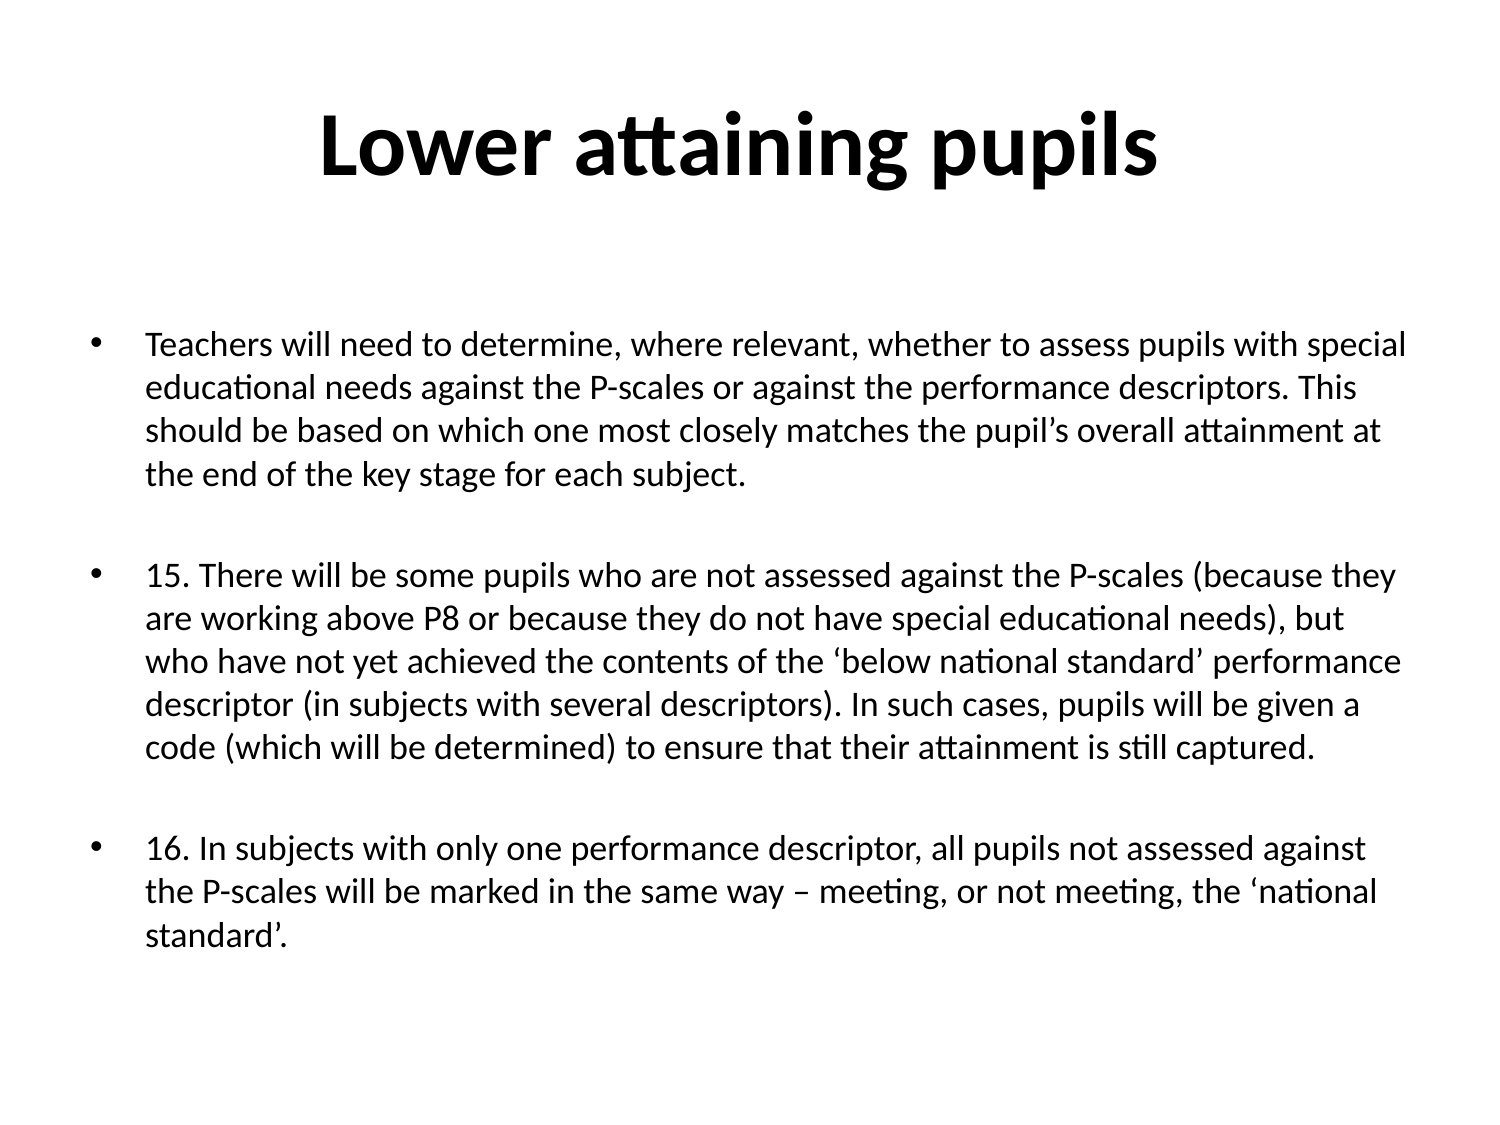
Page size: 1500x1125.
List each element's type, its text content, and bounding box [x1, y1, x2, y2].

title Lower attaining pupils [75, 45, 1425, 233]
list Teachers will need to determine, where relevant, whether to assess pupils with special educational needs against the P-scales or against the performance descriptors. This should be based on which one most closely matches the pupil’s overall attainment at the end of the key stage for each subject. 15. There will be some pupils who are not assessed against the P-scales (because they are working above P8 or because they do not have special educational needs), but who have not yet achieved the contents of the ‘below national standard’ performance descriptor (in subjects with several descriptors). In such cases, pupils will be given a code (which will be determined) to ensure that their attainment is still captured. 16. In subjects with only one performance descriptor, all pupils not assessed against the P-scales will be marked in the same way – meeting, or not meeting, the ‘national standard’. [75, 262, 1425, 1005]
